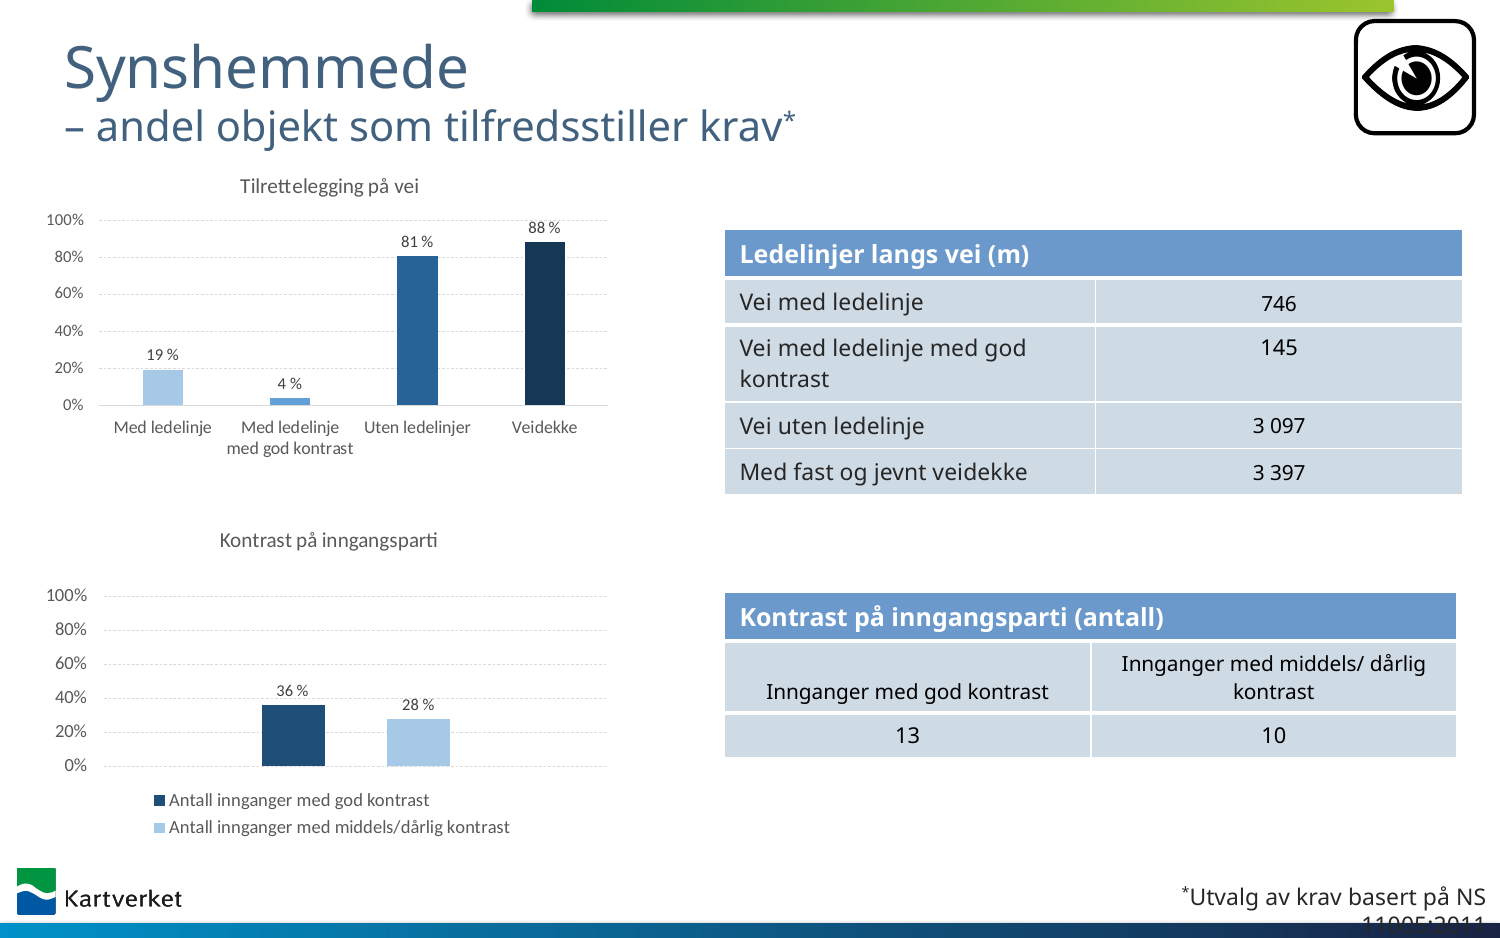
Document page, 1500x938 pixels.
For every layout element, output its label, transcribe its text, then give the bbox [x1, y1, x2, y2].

table_cell 746 [1096, 280, 1462, 323]
table_cell 145 [1096, 327, 1462, 401]
table_cell 3 097 [1096, 403, 1462, 448]
text_box Synshemmede – andel objekt som tilfredsstiller krav* [49, 24, 1431, 158]
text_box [1355, 20, 1475, 134]
table_cell Vei uten ledelinje [725, 403, 1095, 448]
table_cell 3 397 [1096, 449, 1462, 494]
table_cell 10 [1092, 715, 1456, 757]
table_cell Vei med ledelinje med god kontrast [725, 327, 1095, 401]
table_cell Vei med ledelinje [725, 280, 1095, 323]
table_cell Med fast og jevnt veidekke [725, 449, 1095, 494]
table_header Ledelinjer langs vei (m) [725, 230, 1462, 276]
table_cell Innganger med middels/ dårlig kontrast [1092, 643, 1456, 711]
picture [41, 520, 617, 846]
text_box *Utvalg av krav basert på NS 11005:2011 [1068, 873, 1500, 938]
picture [41, 166, 618, 492]
table_cell 13 [725, 715, 1090, 757]
table_header Kontrast på inngangsparti (antall) [725, 593, 1456, 639]
table_cell Innganger med god kontrast [725, 643, 1090, 711]
